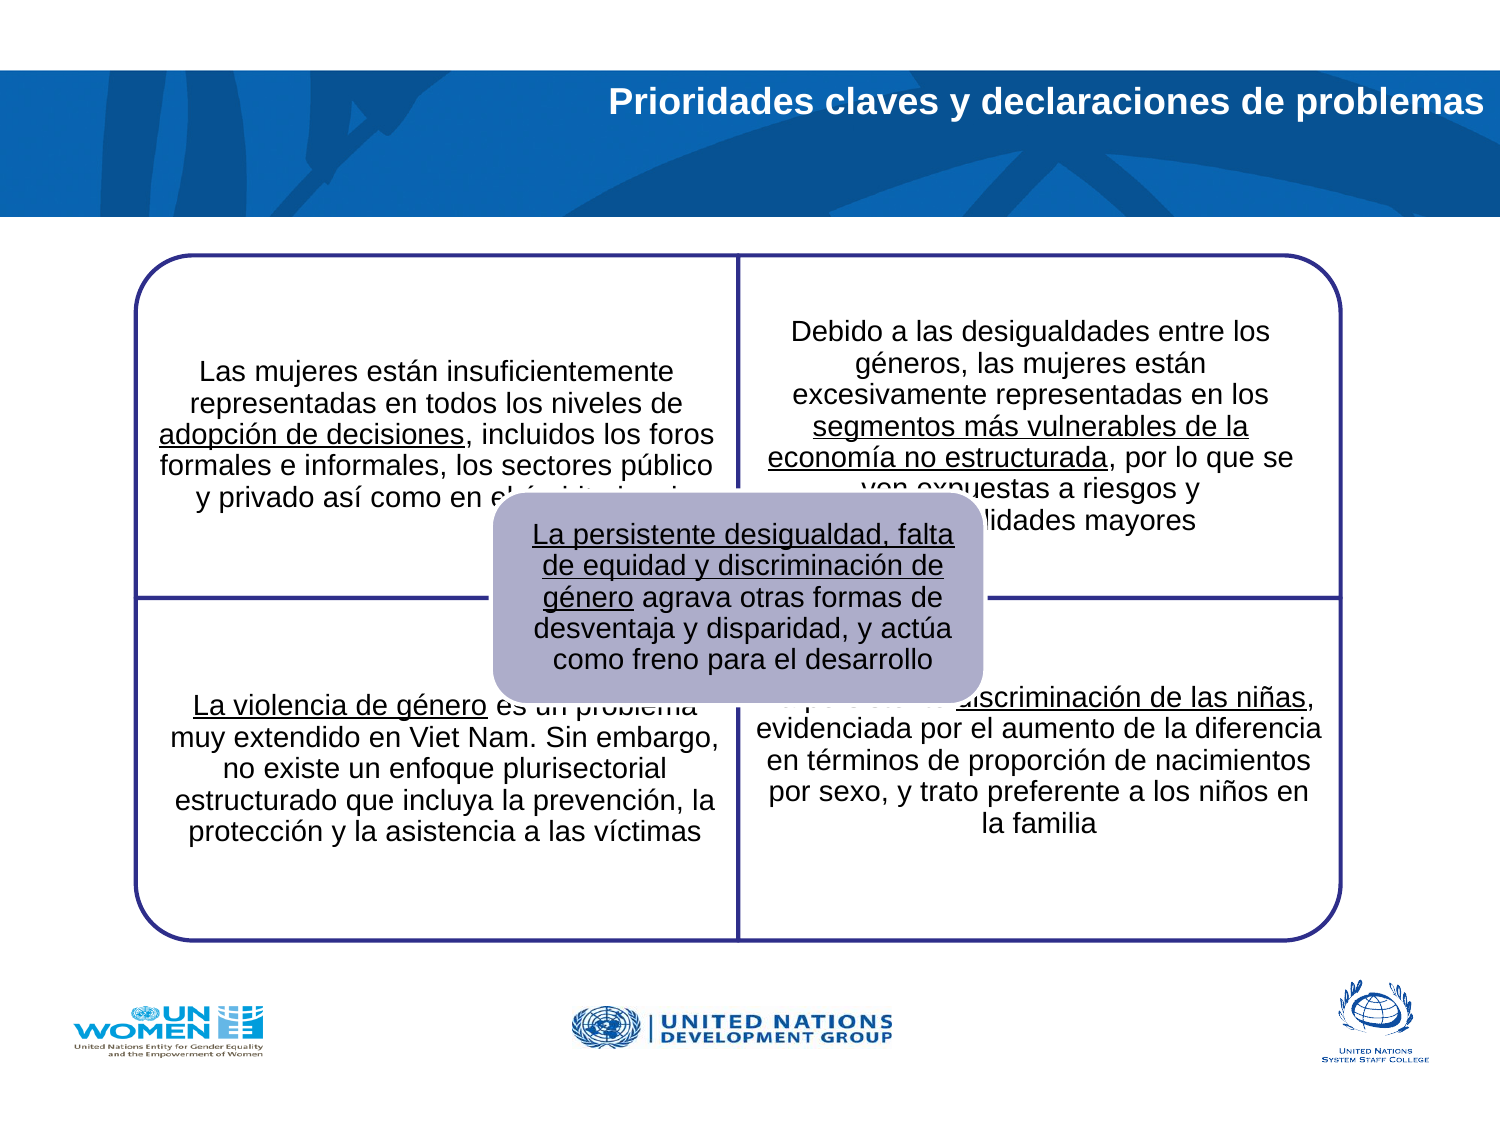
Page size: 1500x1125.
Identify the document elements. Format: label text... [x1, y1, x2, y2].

picture [170, 1006, 179, 1018]
picture [1322, 979, 1429, 1063]
title Prioridades claves y declaraciones de problemas [221, 0, 1500, 201]
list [135, 255, 1341, 941]
picture [0, 70, 1500, 217]
picture [572, 1006, 892, 1049]
picture [194, 1006, 204, 1013]
picture [73, 1006, 263, 1058]
